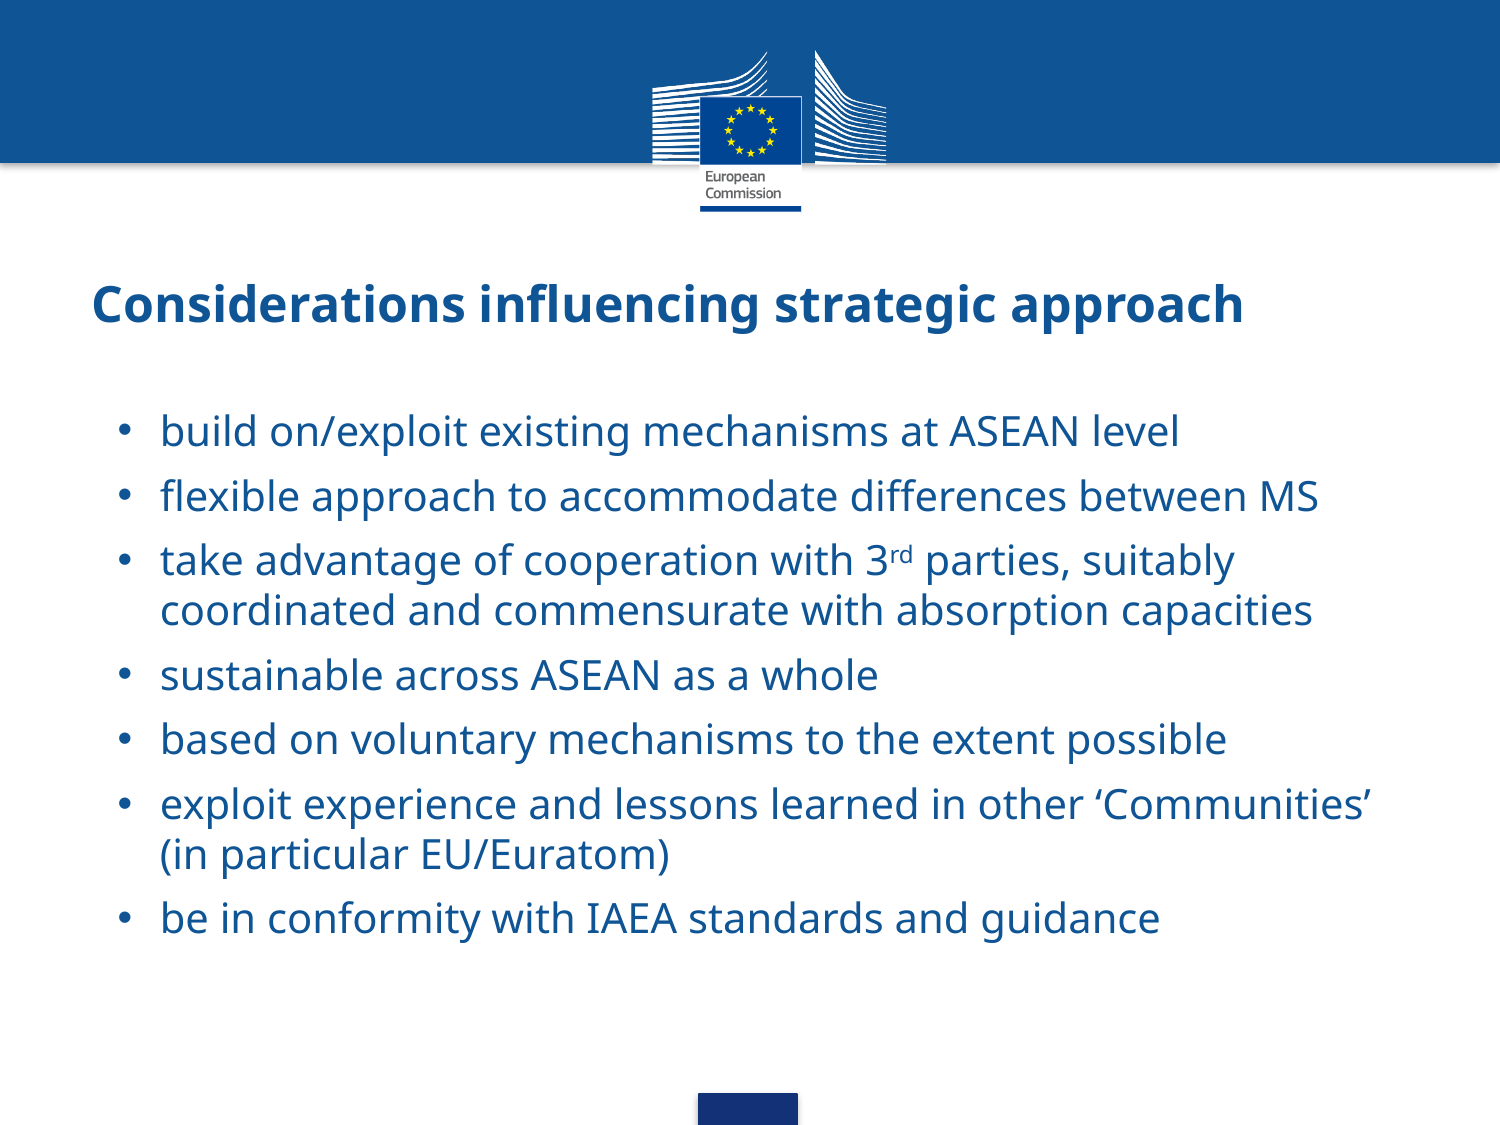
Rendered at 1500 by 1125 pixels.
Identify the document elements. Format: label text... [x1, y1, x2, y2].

title Considerations influencing strategic approach [76, 255, 1428, 351]
list build on/exploit existing mechanisms at ASEAN level flexible approach to accommodate differences between MS take advantage of cooperation with 3rd parties, suitably coordinated and commensurate with absorption capacities sustainable across ASEAN as a whole based on voluntary mechanisms to the extent possible exploit experience and lessons learned in other ‘Communities’ (in particular EU/Euratom) be in conformity with IAEA standards and guidance [88, 396, 1439, 994]
